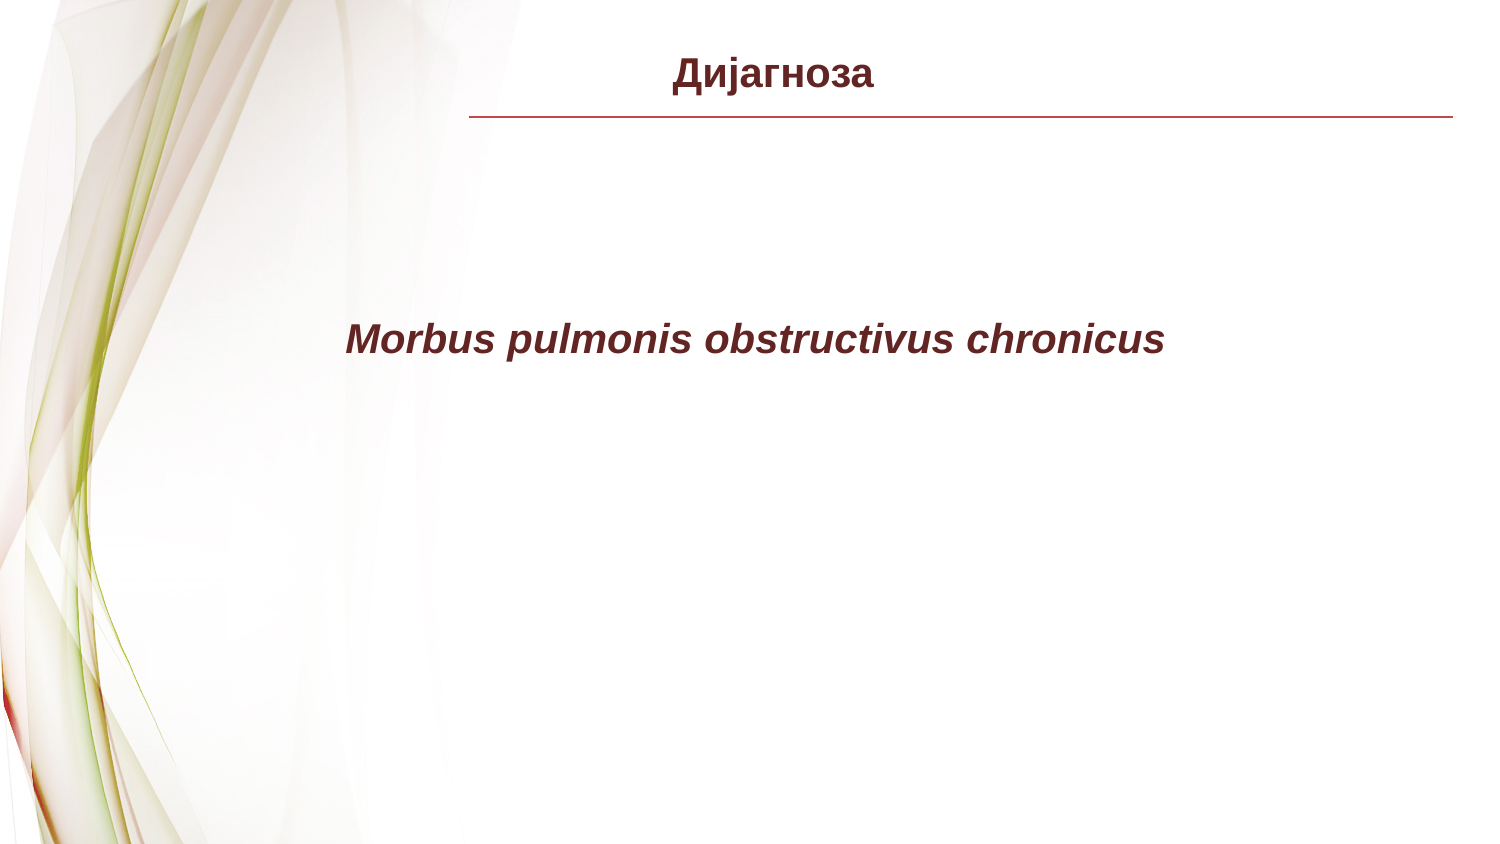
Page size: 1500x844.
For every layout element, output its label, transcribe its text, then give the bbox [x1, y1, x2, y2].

list Дијагноза [281, 23, 1266, 118]
picture [0, 0, 1500, 844]
text_box Morbus pulmonis obstructivus chronicus [304, 304, 1207, 370]
